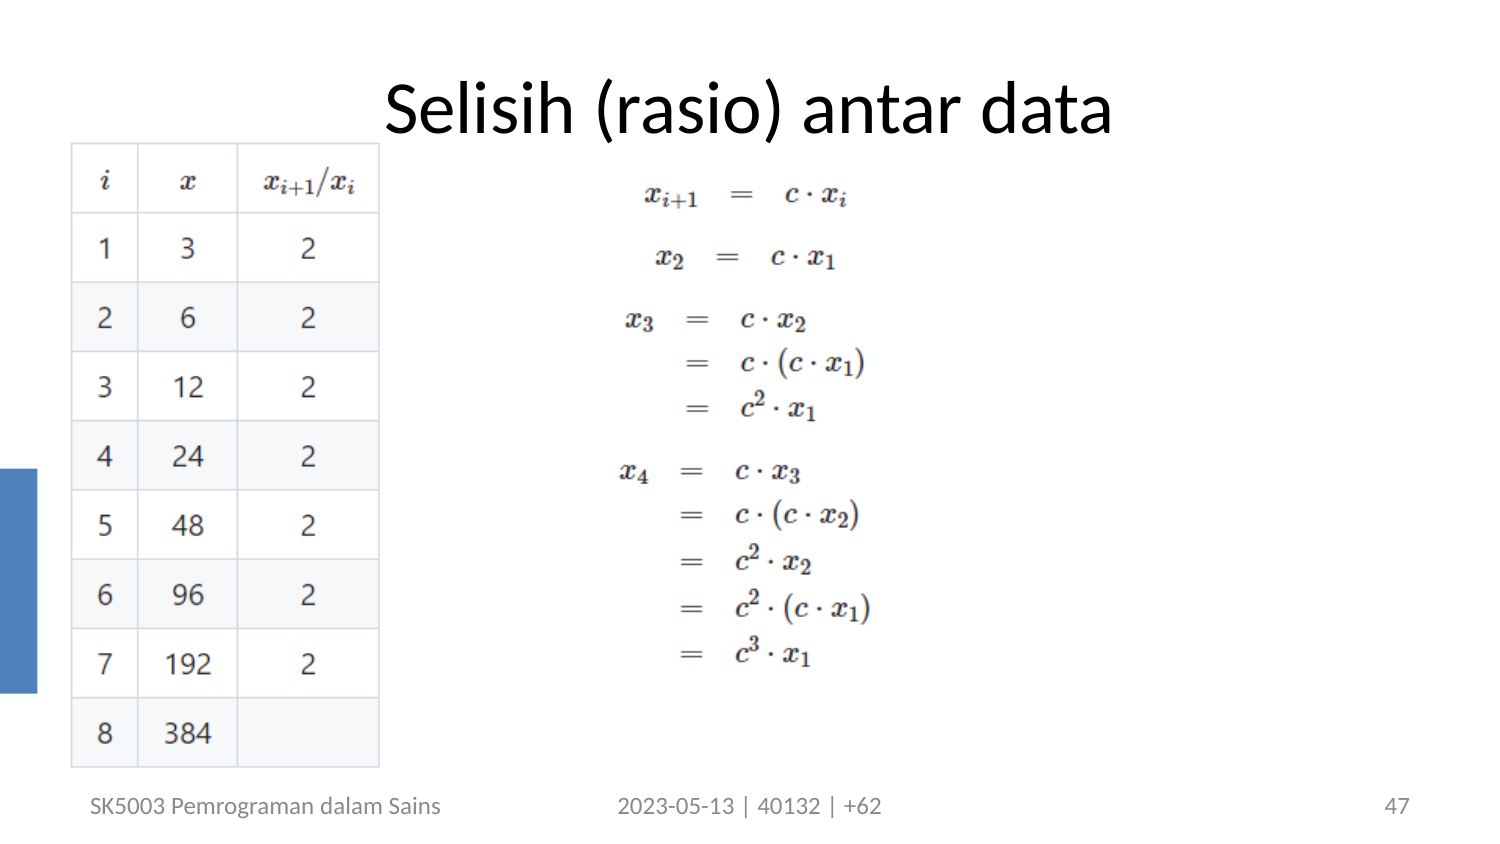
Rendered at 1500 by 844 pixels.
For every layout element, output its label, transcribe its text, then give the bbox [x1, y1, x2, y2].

picture [577, 154, 923, 690]
footer 2023-05-13 | 40132 | +62 [512, 782, 988, 827]
title Selisih (rasio) antar data [74, 33, 1426, 175]
slide_number 47 [1074, 782, 1425, 827]
picture [62, 134, 389, 777]
slide_number SK5003 Pemrograman dalam Sains [75, 782, 463, 827]
